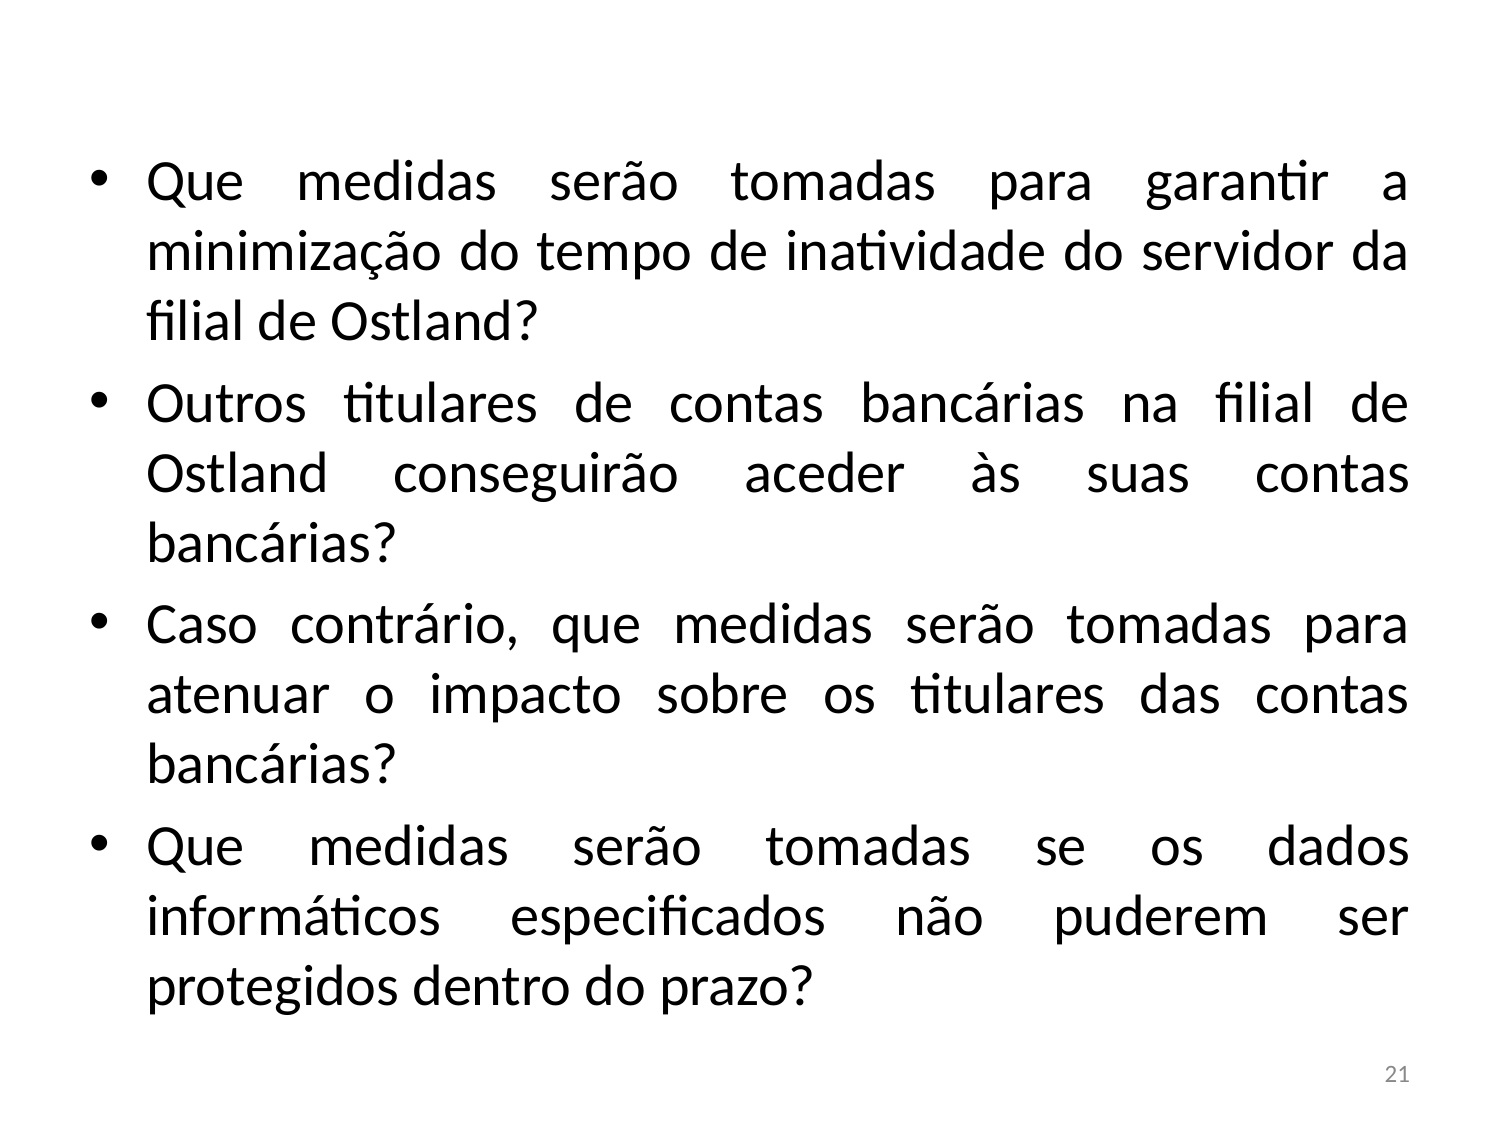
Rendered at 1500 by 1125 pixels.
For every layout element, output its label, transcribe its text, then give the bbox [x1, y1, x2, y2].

slide_number 21 [1074, 1042, 1425, 1103]
text_box Que medidas serão tomadas para garantir a minimização do tempo de inatividade do servidor da filial de Ostland? Outros titulares de contas bancárias na filial de Ostland conseguirão aceder às suas contas bancárias? Caso contrário, que medidas serão tomadas para atenuar o impacto sobre os titulares das contas bancárias? Que medidas serão tomadas se os dados informáticos especificados não puderem ser protegidos dentro do prazo? [74, 53, 1425, 1116]
